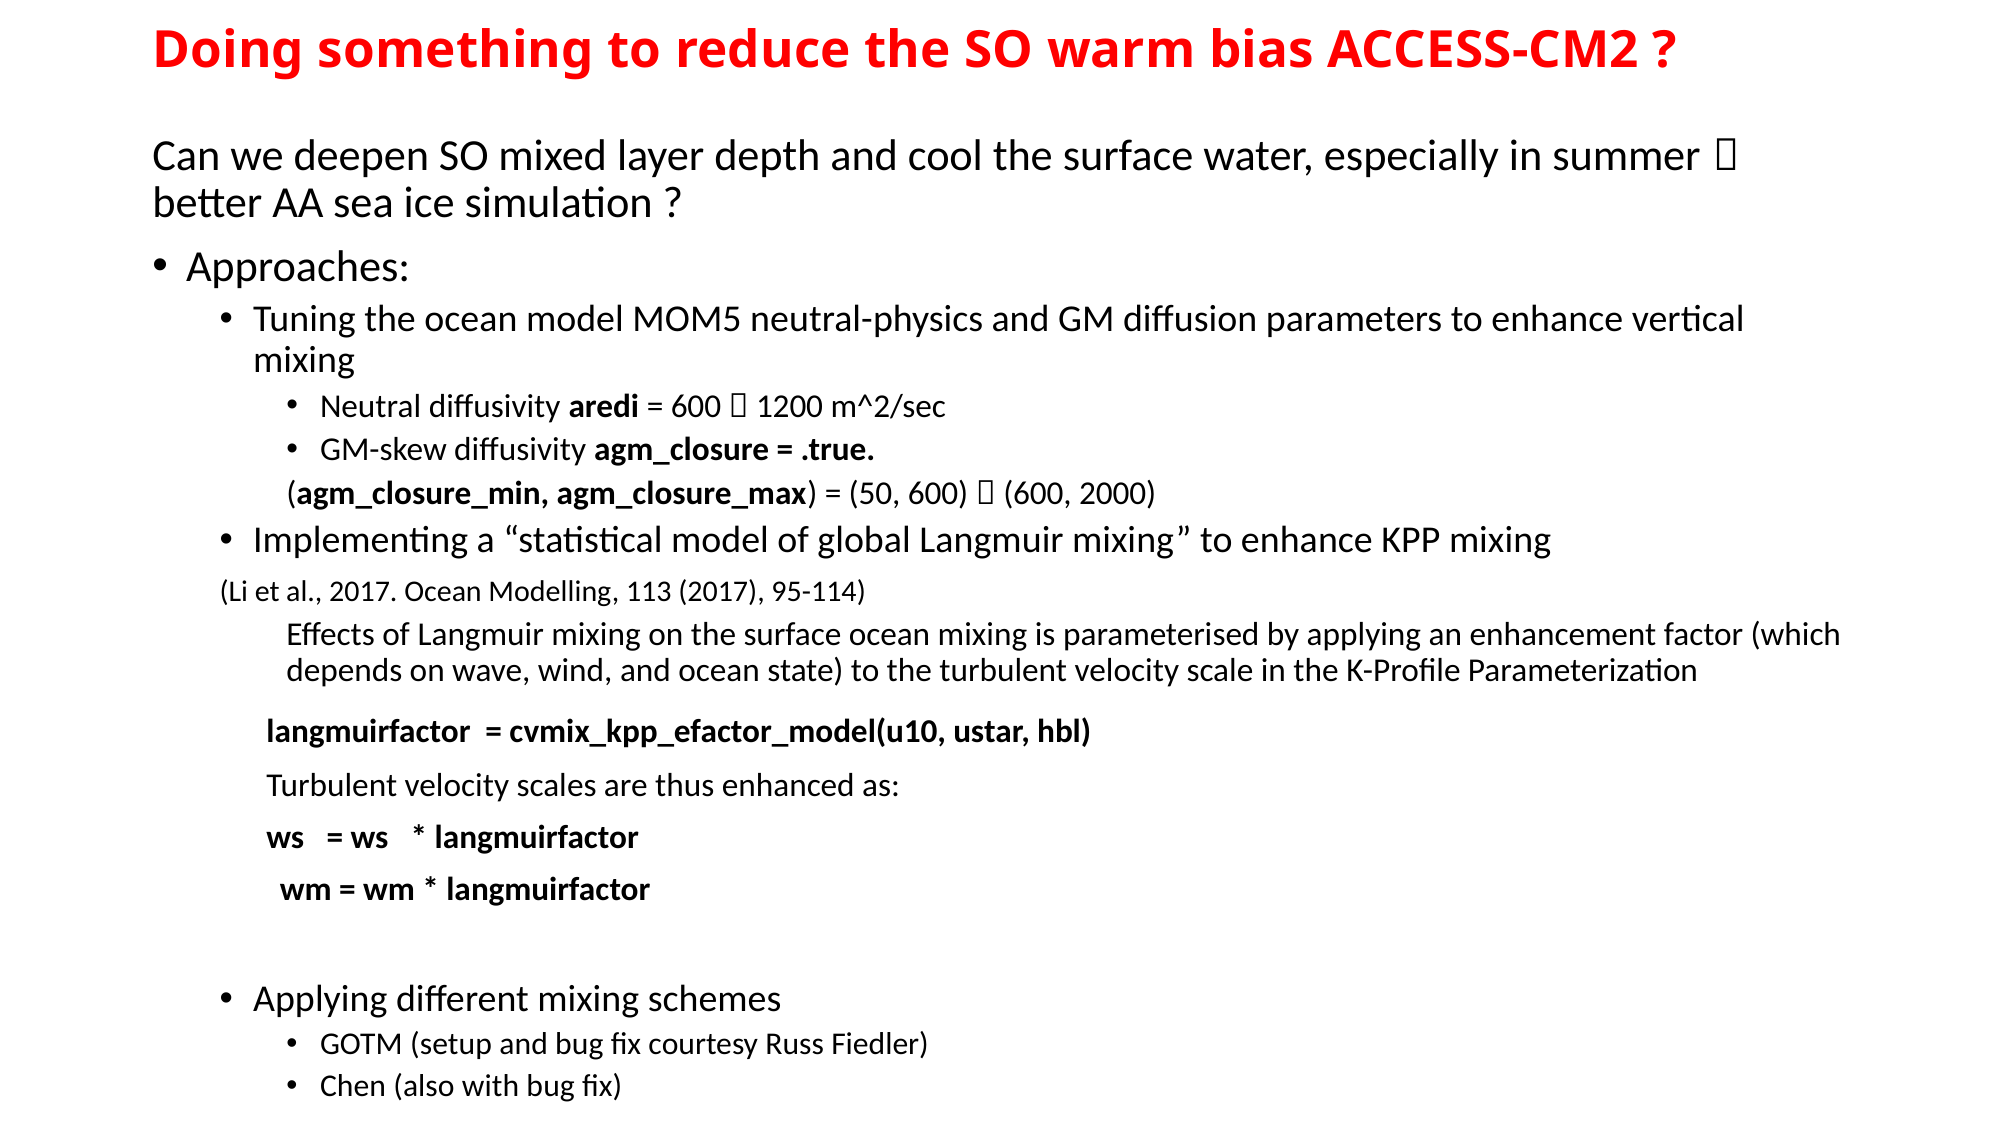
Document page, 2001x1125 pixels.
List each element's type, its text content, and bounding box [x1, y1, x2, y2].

list Can we deepen SO mixed layer depth and cool the surface water, especially in summer  better AA sea ice simulation ? Approaches: Tuning the ocean model MOM5 neutral-physics and GM diffusion parameters to enhance vertical mixing Neutral diffusivity aredi = 600  1200 m^2/sec GM-skew diffusivity agm_closure = .true. (agm_closure_min, agm_closure_max) = (50, 600)  (600, 2000) Implementing a “statistical model of global Langmuir mixing” to enhance KPP mixing (Li et al., 2017. Ocean Modelling, 113 (2017), 95-114) Effects of Langmuir mixing on the surface ocean mixing is parameterised by applying an enhancement factor (which depends on wave, wind, and ocean state) to the turbulent velocity scale in the K-Profile Parameterization langmuirfactor = cvmix_kpp_efactor_model(u10, ustar, hbl) Turbulent velocity scales are thus enhanced as: ws = ws * langmuirfactor wm = wm * langmuirfactor Applying different mixing schemes GOTM (setup and bug fix courtesy Russ Fiedler) Chen (also with bug fix) [137, 124, 1863, 1125]
title Doing something to reduce the SO warm bias ACCESS-CM2 ? [137, 0, 1863, 102]
